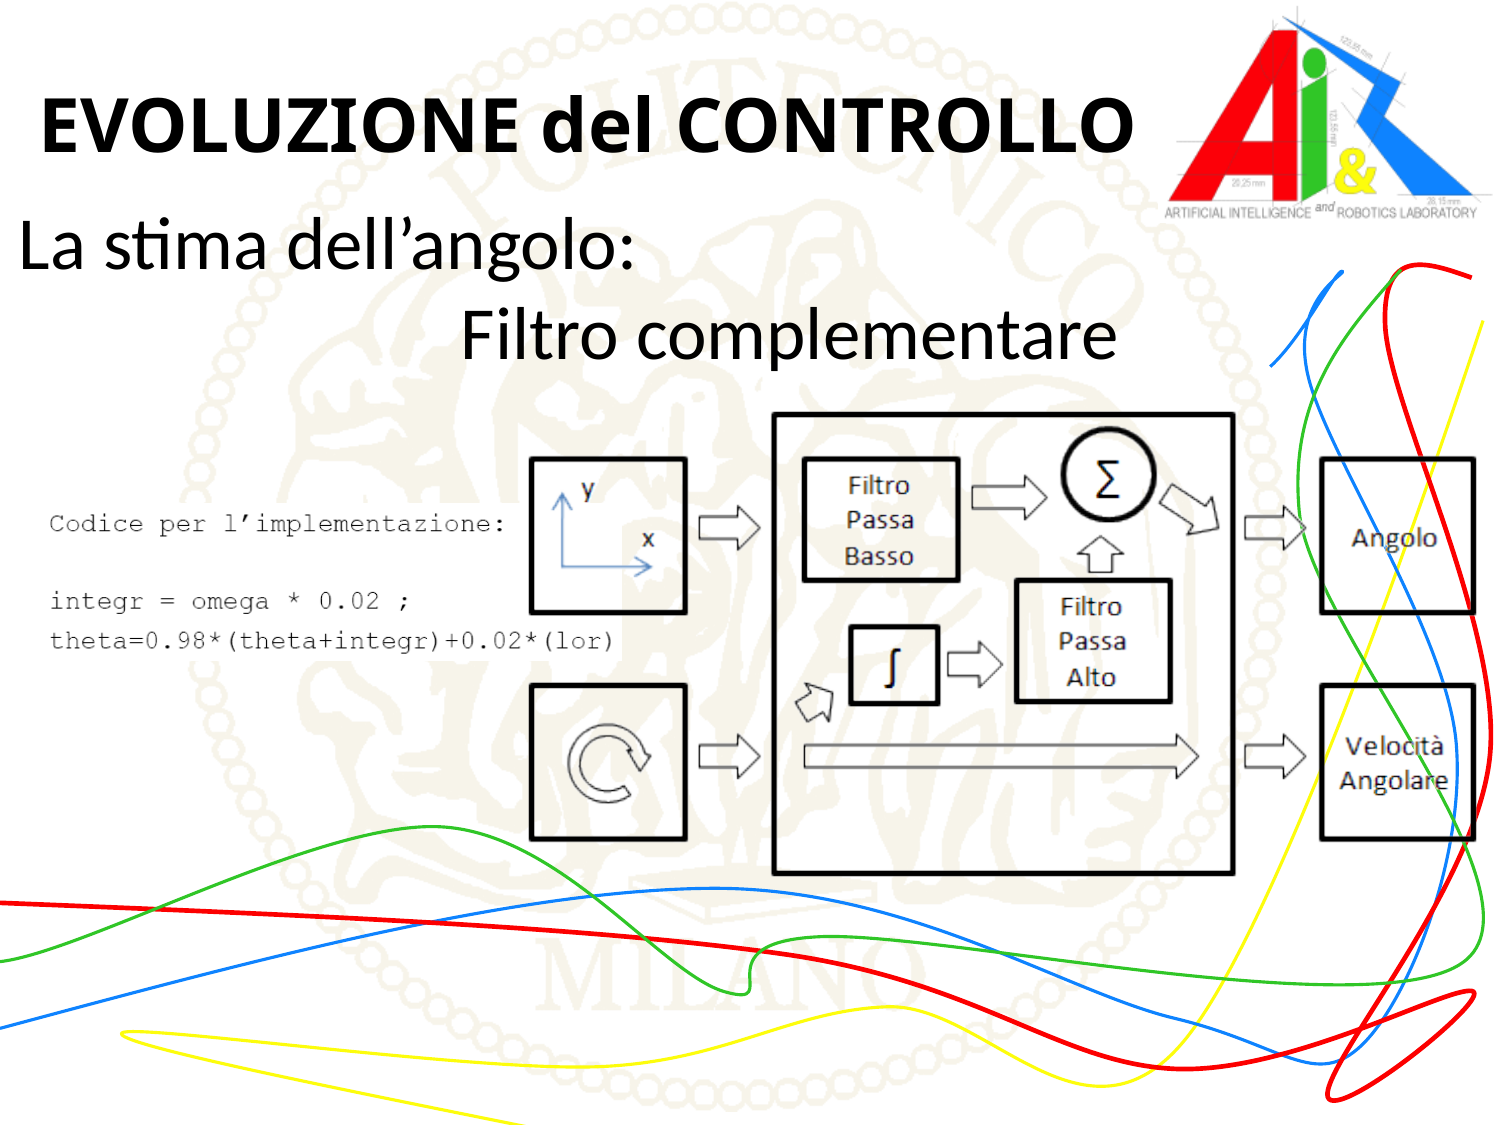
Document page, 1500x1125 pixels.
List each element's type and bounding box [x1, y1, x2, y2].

picture [46, 409, 1480, 880]
text_box [0, 0, 1500, 1125]
